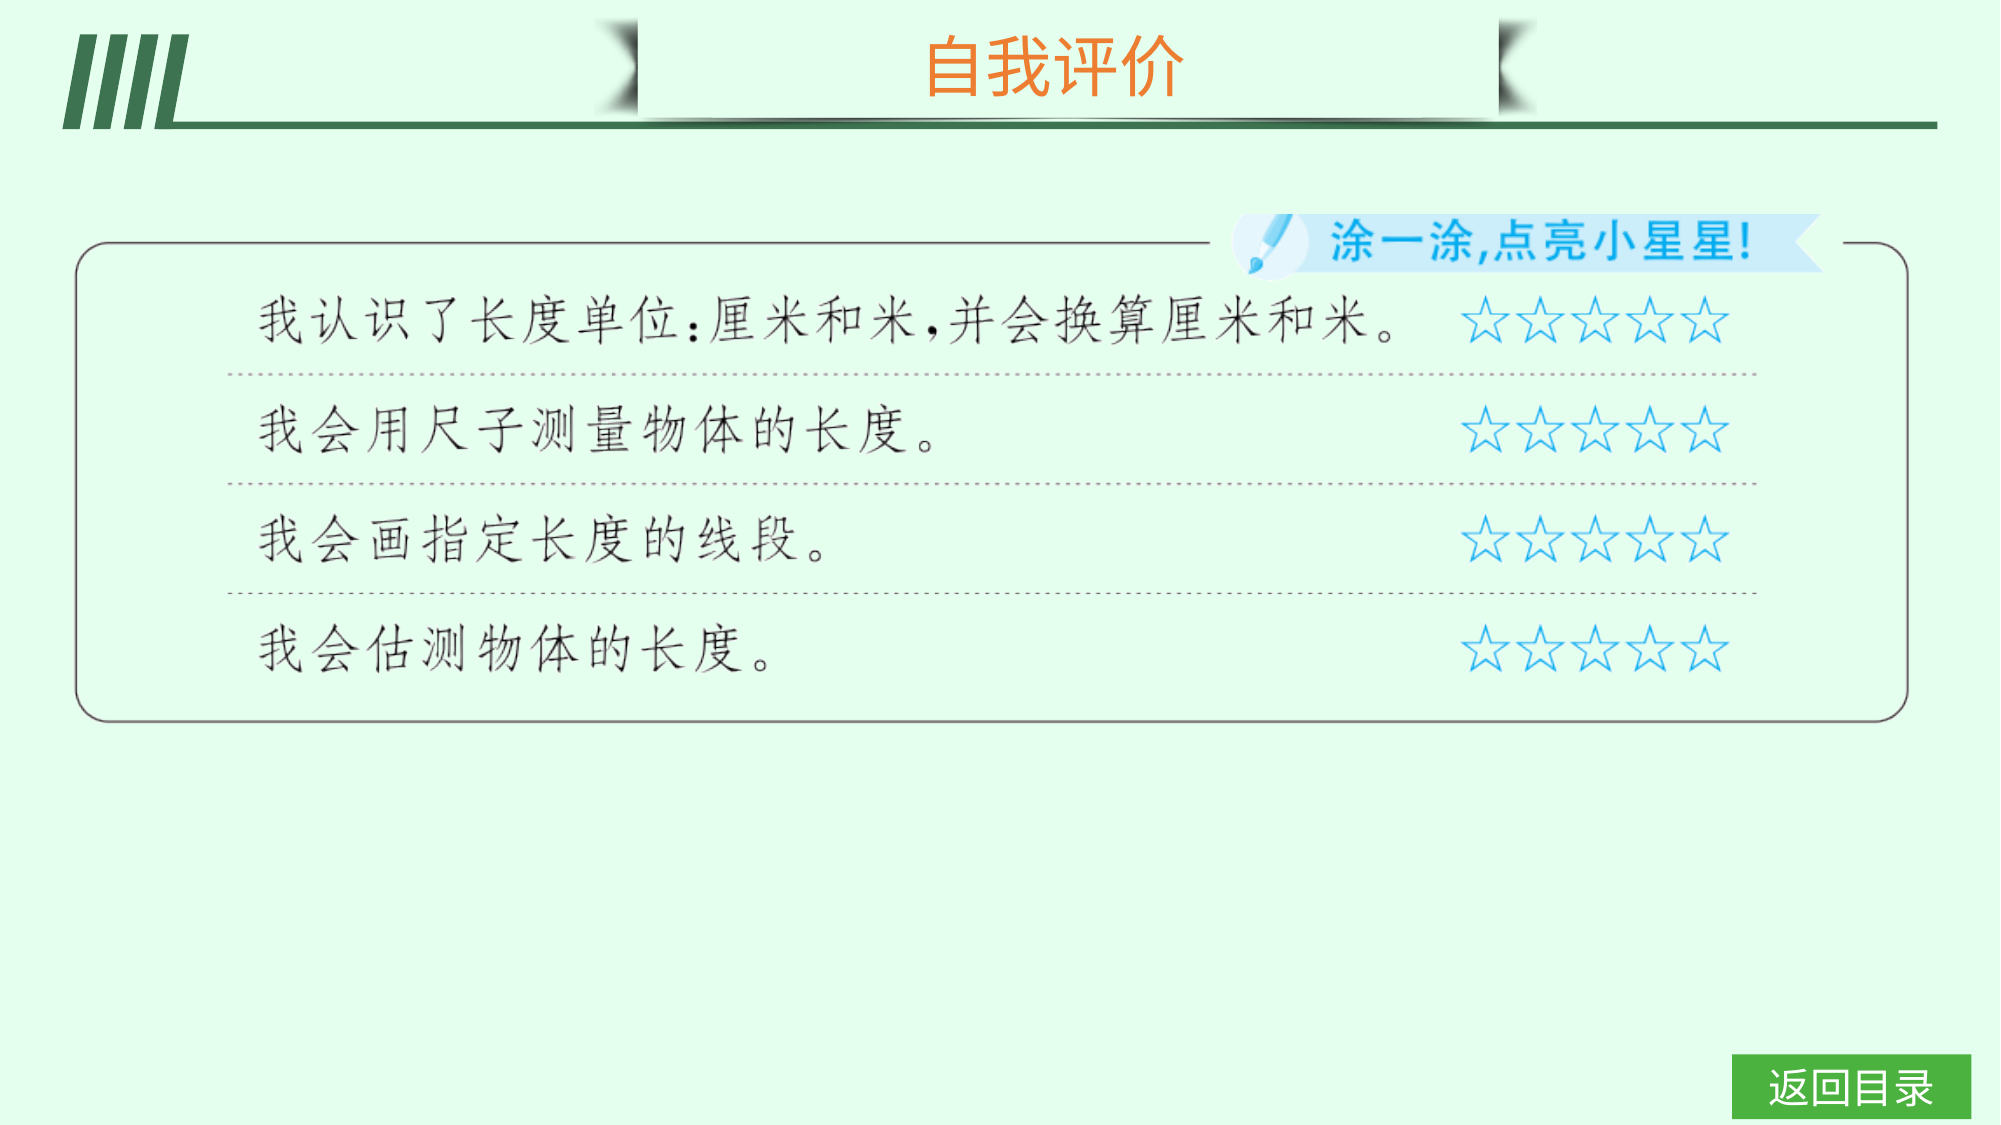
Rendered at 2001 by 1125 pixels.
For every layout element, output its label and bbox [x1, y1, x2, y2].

text_box [62, 34, 1938, 130]
text_box [594, 16, 1537, 127]
picture [62, 214, 1925, 750]
